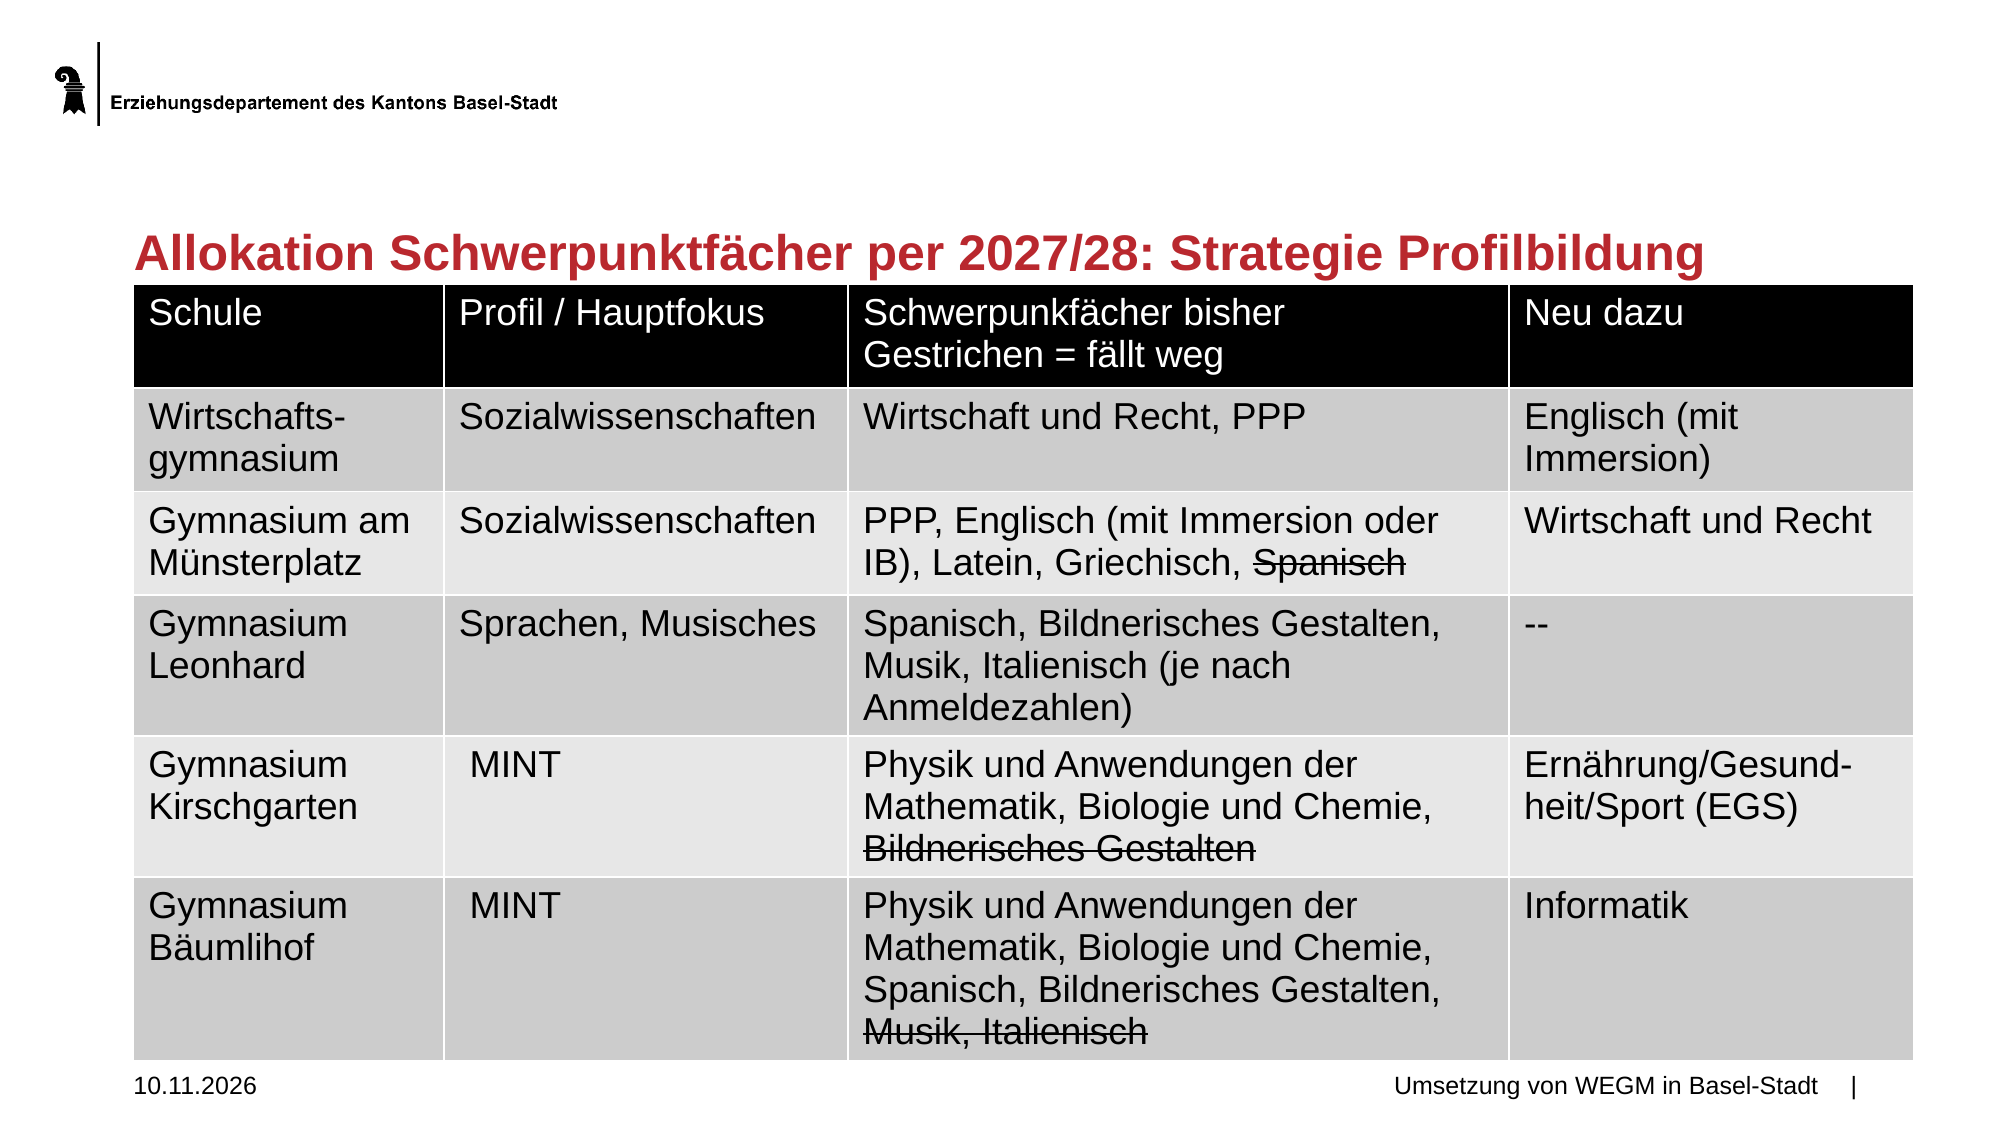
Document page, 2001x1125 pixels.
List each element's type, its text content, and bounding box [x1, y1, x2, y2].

table_cell Sozialwissenschaften [445, 492, 847, 594]
table_cell MINT [445, 737, 847, 876]
table_header Profil / Hauptfokus [445, 285, 847, 387]
table_cell Gymnasium am Münsterplatz [134, 492, 443, 594]
table_cell Wirtschaft und Recht, PPP [849, 389, 1508, 491]
title Allokation Schwerpunktfächer per 2027/28: Strategie Profilbildung [133, 219, 1914, 281]
table_cell Sprachen, Musisches [445, 596, 847, 735]
table_header Schwerpunkfächer bisher Gestrichen = fällt weg [849, 285, 1508, 387]
table_cell Physik und Anwendungen der Mathematik, Biologie und Chemie, Bildnerisches Gestalten [849, 737, 1508, 876]
table_cell Wirtschaft und Recht [1510, 492, 1913, 594]
table_cell Physik und Anwendungen der Mathematik, Biologie und Chemie, Spanisch, Bildnerisches Gestalten, Musik, Italienisch [849, 878, 1508, 1060]
table_cell PPP, Englisch (mit Immersion oder IB), Latein, Griechisch, Spanisch [849, 492, 1508, 594]
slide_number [133, 1064, 567, 1125]
table_header Neu dazu [1510, 285, 1913, 387]
slide_number | 1 [1850, 1064, 2000, 1125]
table_cell Wirtschafts-gymnasium [134, 389, 443, 491]
picture [54, 42, 557, 126]
table_cell Informatik [1510, 878, 1913, 1060]
table_cell Sozialwissenschaften [445, 389, 847, 491]
table_cell Englisch (mit Immersion) [1510, 389, 1913, 491]
table_cell Spanisch, Bildnerisches Gestalten, Musik, Italienisch (je nach Anmeldezahlen) [849, 596, 1508, 735]
table_cell Gymnasium Kirschgarten [134, 737, 443, 876]
table_cell -- [1510, 596, 1913, 735]
table_cell Ernährung/Gesund-heit/Sport (EGS) [1510, 737, 1913, 876]
table_cell MINT [445, 878, 847, 1060]
table_header Schule [134, 285, 443, 387]
footer Umsetzung von WEGM in Basel-Stadt [598, 1064, 1820, 1125]
table_cell Gymnasium Bäumlihof [134, 878, 443, 1060]
table_cell Gymnasium Leonhard [134, 596, 443, 735]
